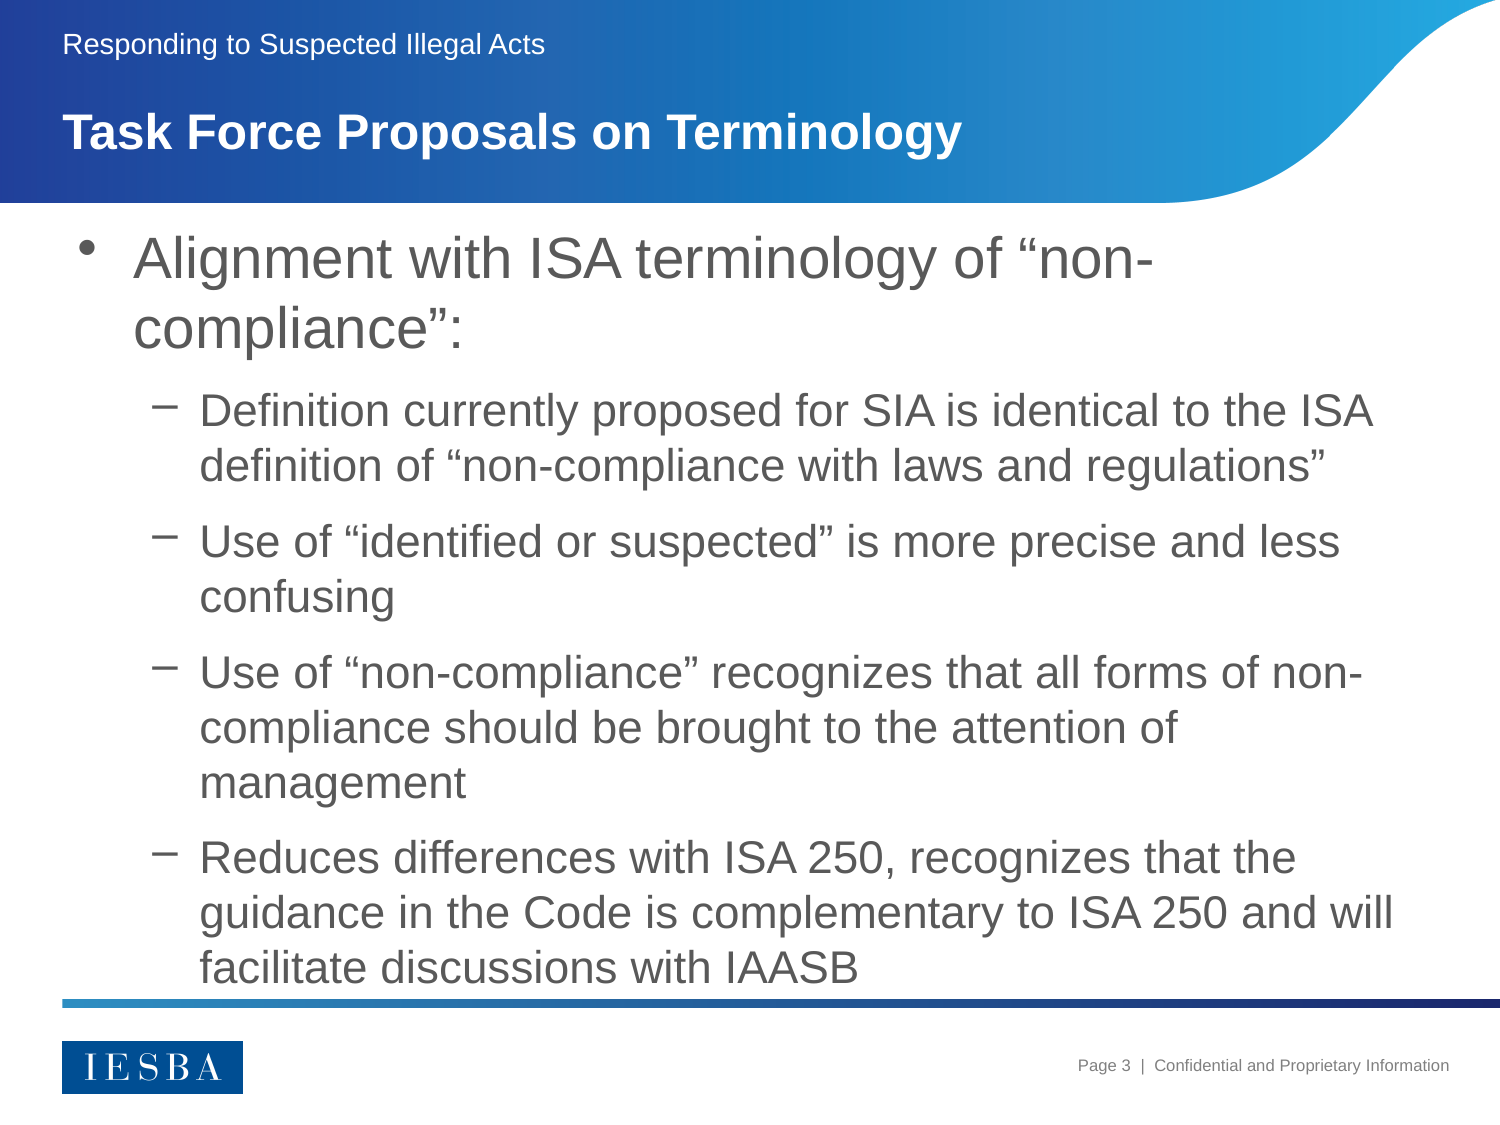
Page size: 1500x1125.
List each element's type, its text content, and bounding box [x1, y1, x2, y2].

picture [0, 0, 1497, 203]
picture [62, 1041, 243, 1094]
subtitle Responding to Suspected Illegal Acts [62, 24, 575, 80]
title Task Force Proposals on Terminology [62, 75, 1300, 184]
list Alignment with ISA terminology of “non-compliance”: Definition currently proposed for SIA is identical to the ISA definition of “non-compliance with laws and regulations” Use of “identified or suspected” is more precise and less confusing Use of “non-compliance” recognizes that all forms of non-compliance should be brought to the attention of management Reduces differences with ISA 250, recognizes that the guidance in the Code is complementary to ISA 250 and will facilitate discussions with IAASB [62, 212, 1450, 1000]
